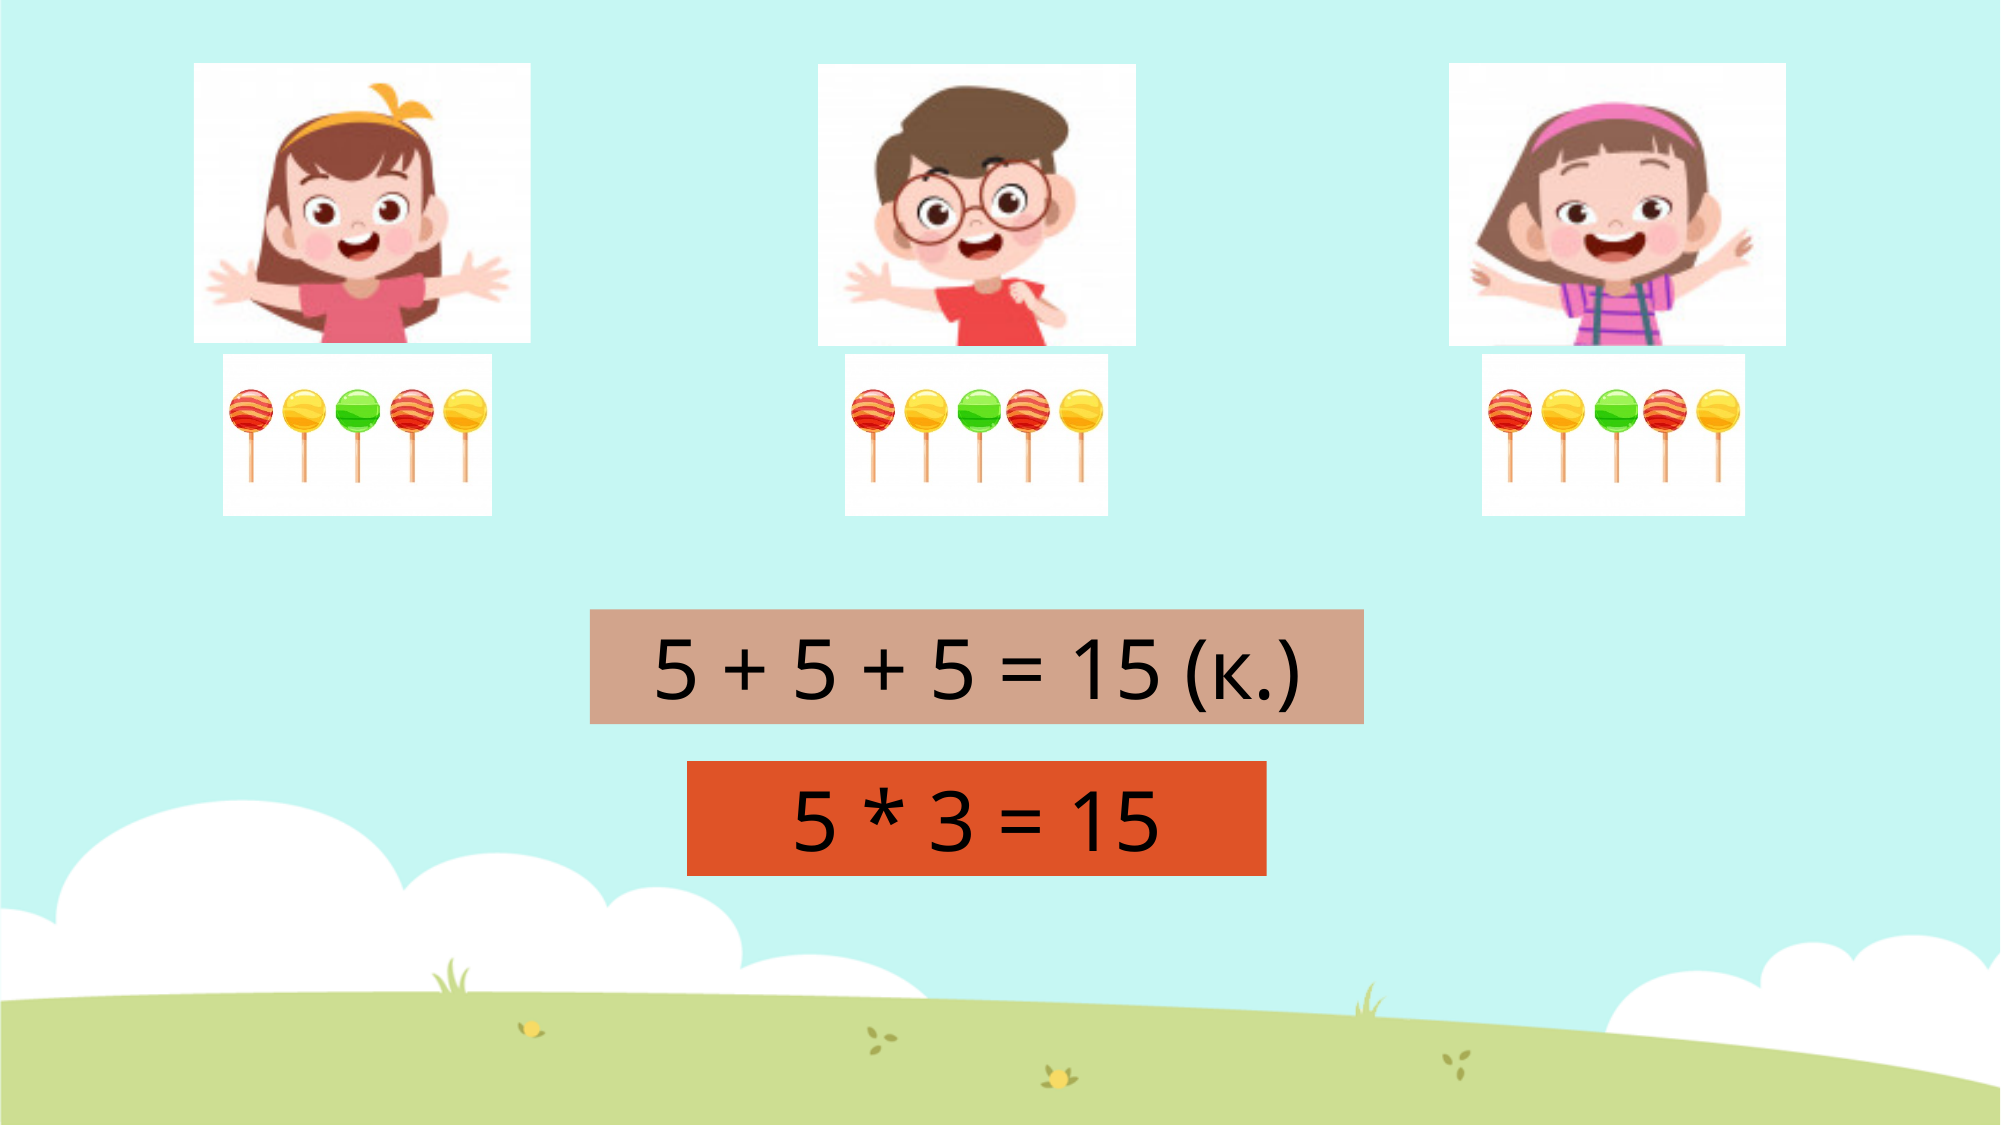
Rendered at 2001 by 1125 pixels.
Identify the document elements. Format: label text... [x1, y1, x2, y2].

picture [0, 0, 2001, 1125]
text_box 5 + 5 + 5 = 15 (к.) [589, 609, 1364, 725]
text_box 5 * 3 = 15 [687, 761, 1267, 876]
